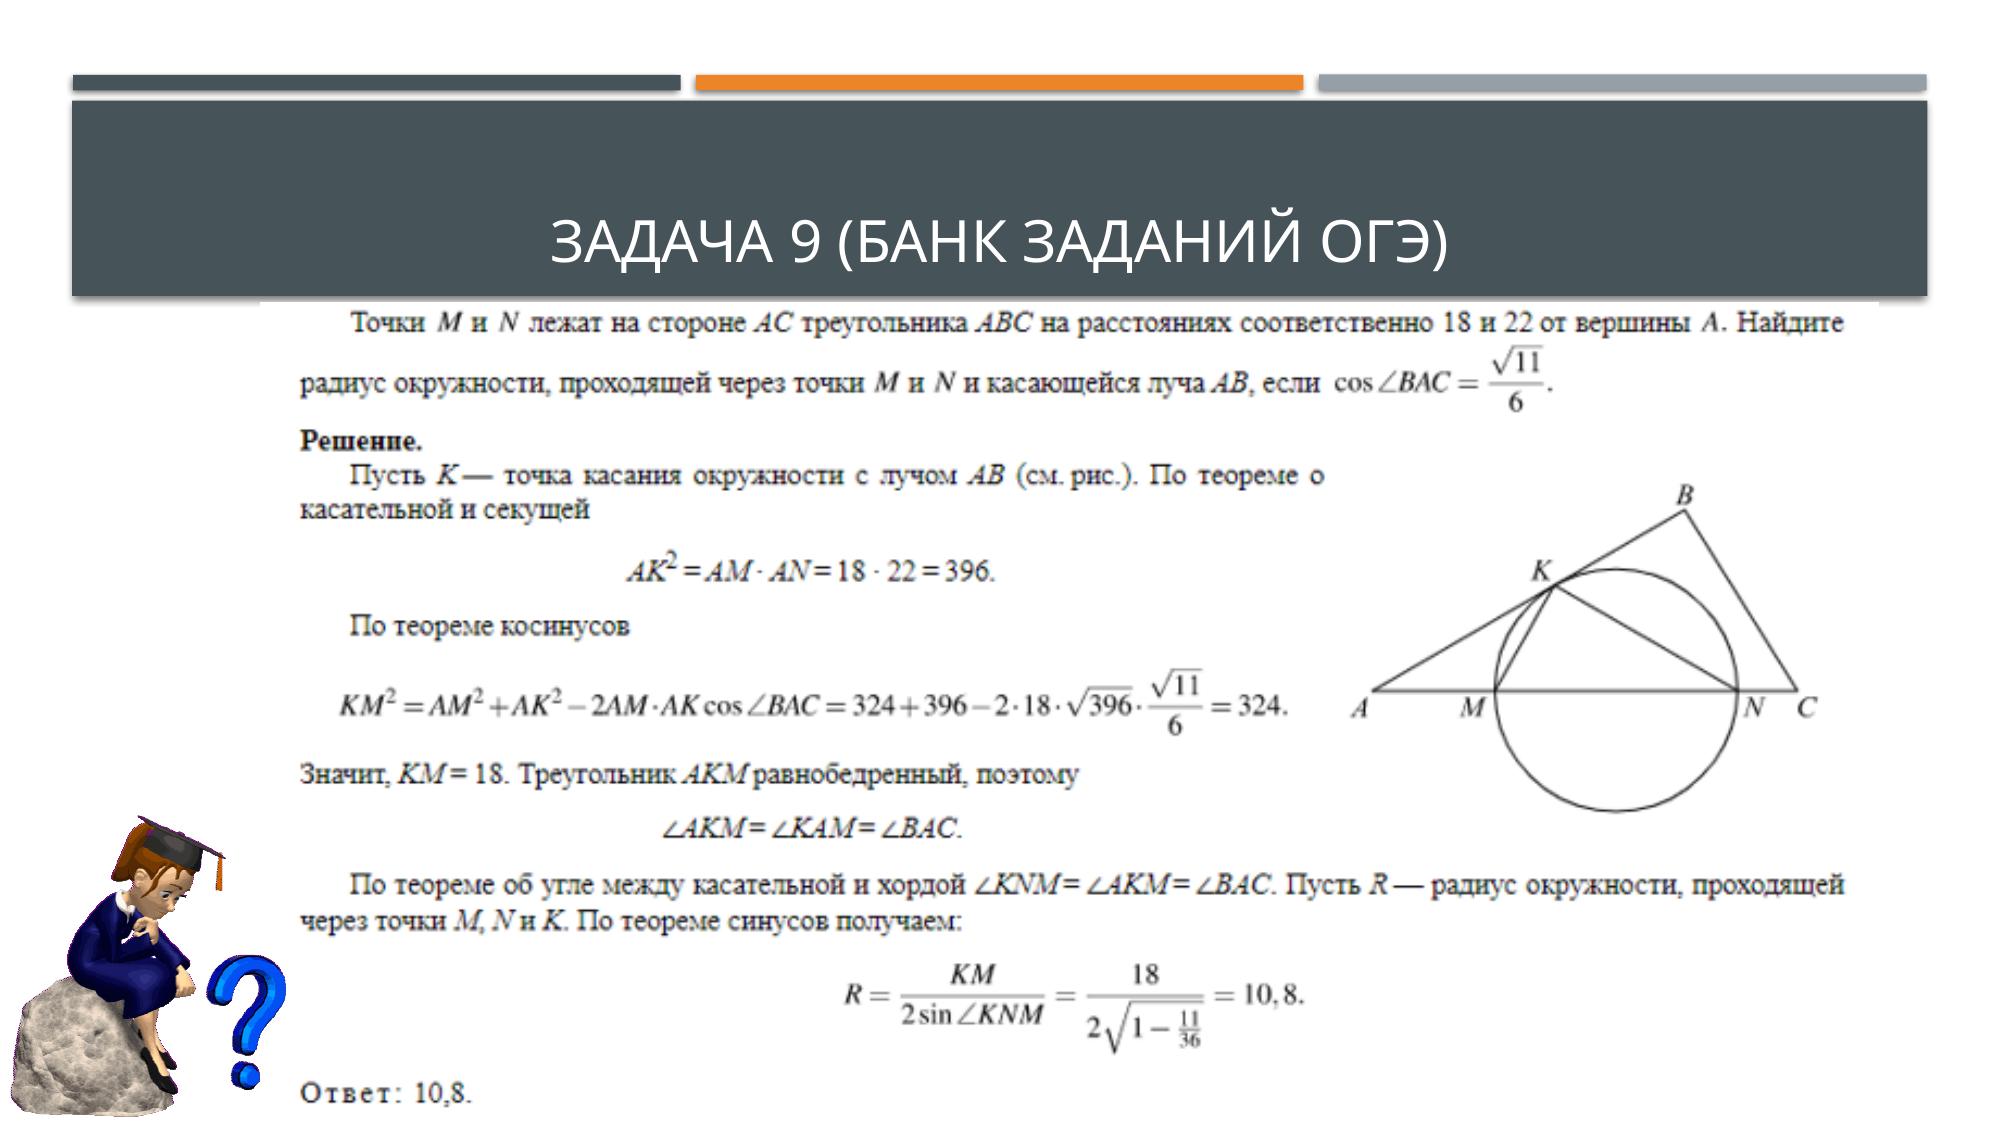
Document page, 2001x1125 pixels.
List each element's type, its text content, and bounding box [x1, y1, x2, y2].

title Задача 9 (банк заданий ОГЭ) [95, 115, 1905, 282]
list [260, 301, 1879, 1125]
picture [0, 805, 307, 1125]
